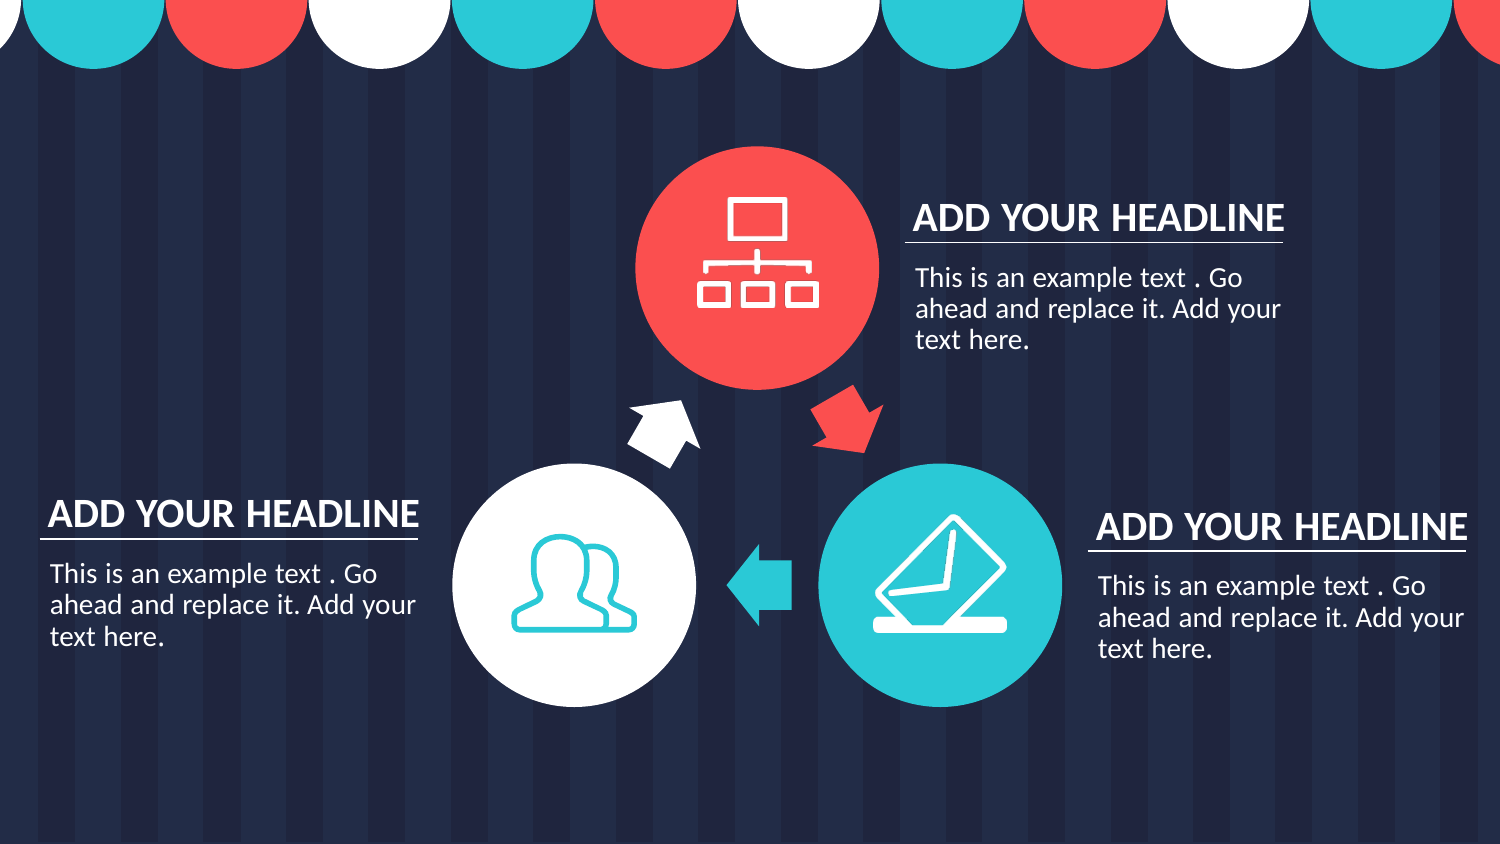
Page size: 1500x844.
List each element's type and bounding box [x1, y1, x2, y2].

text_box [452, 146, 1063, 708]
text_box [29, 478, 440, 665]
text_box [894, 182, 1305, 369]
picture [873, 513, 1008, 634]
picture [697, 197, 820, 309]
text_box [1077, 490, 1488, 677]
